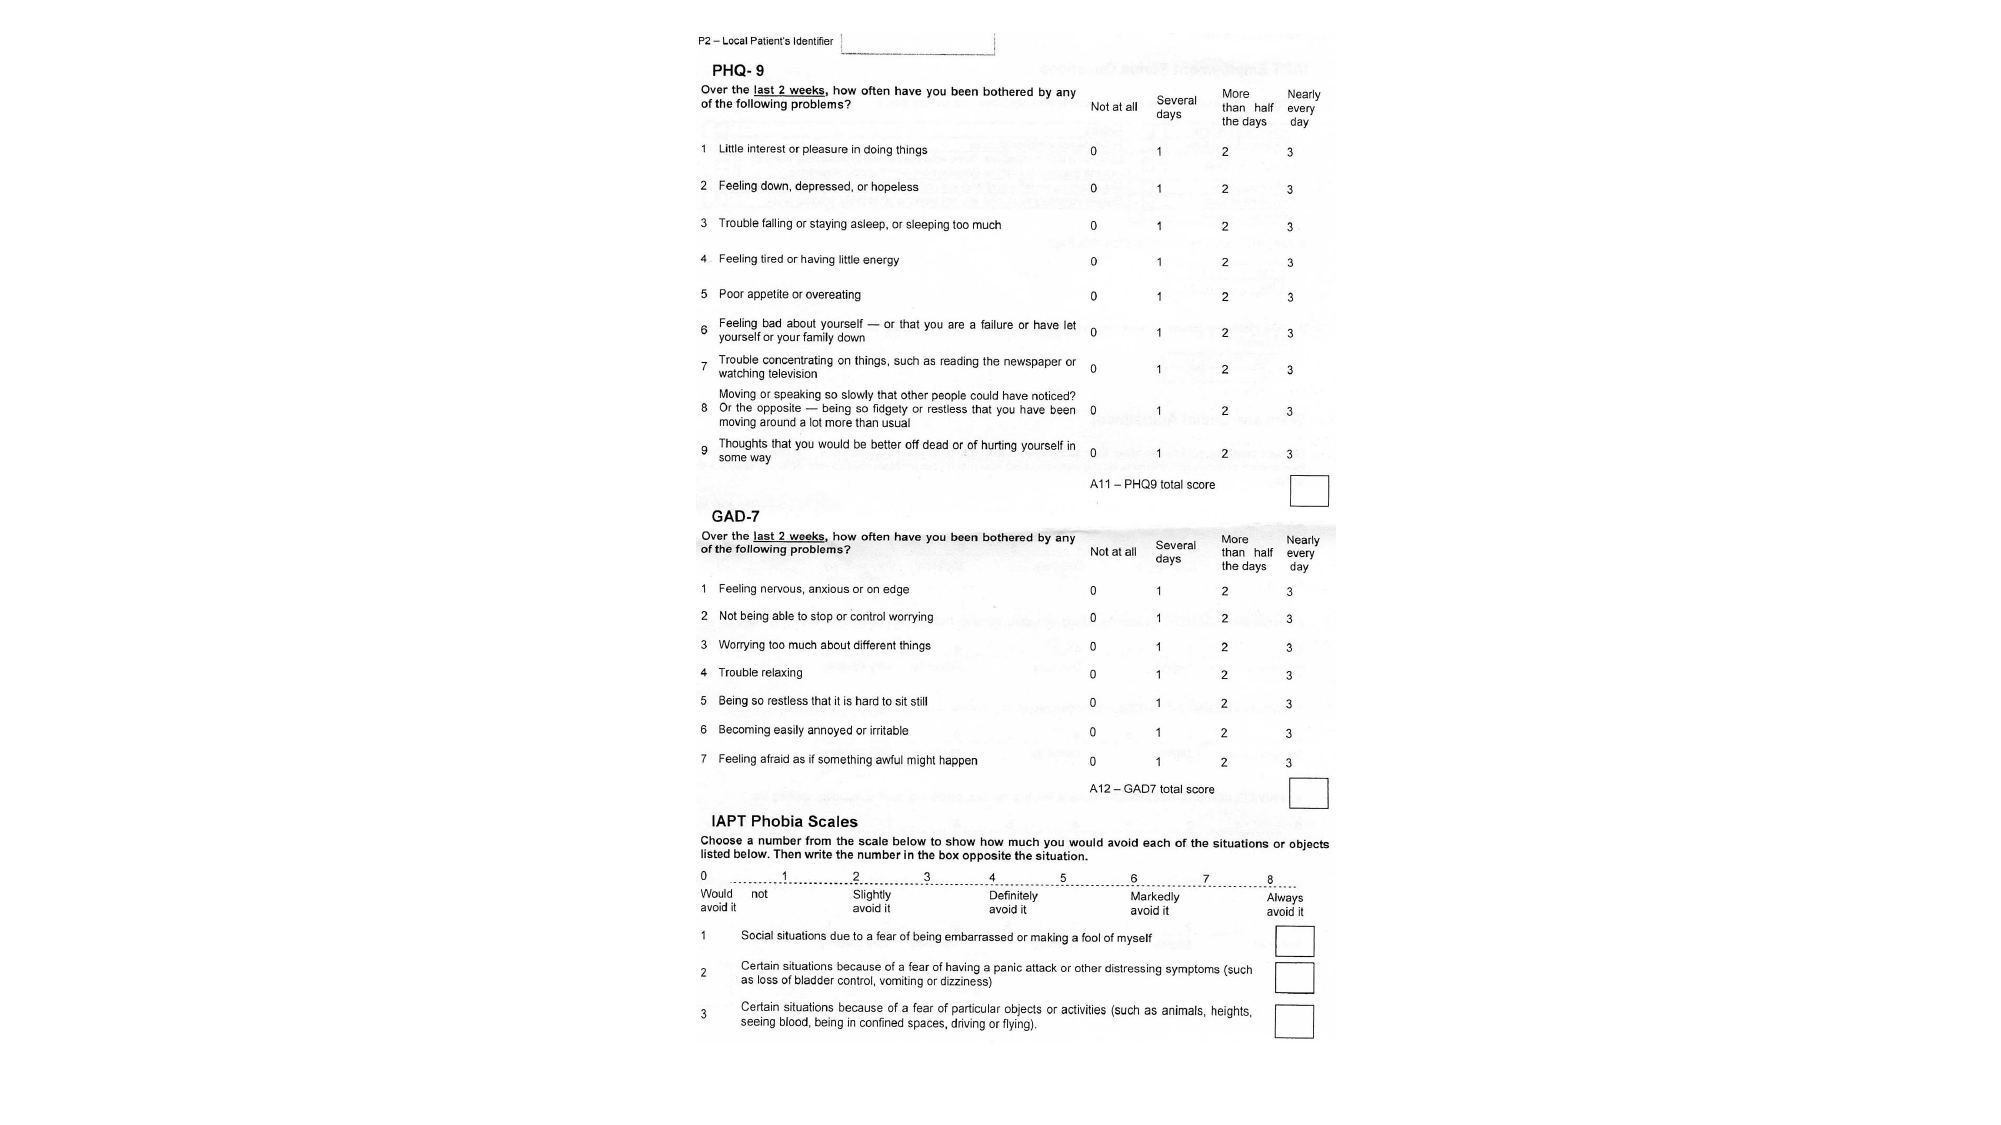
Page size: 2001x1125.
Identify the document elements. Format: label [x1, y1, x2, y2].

picture [695, 33, 1336, 1043]
